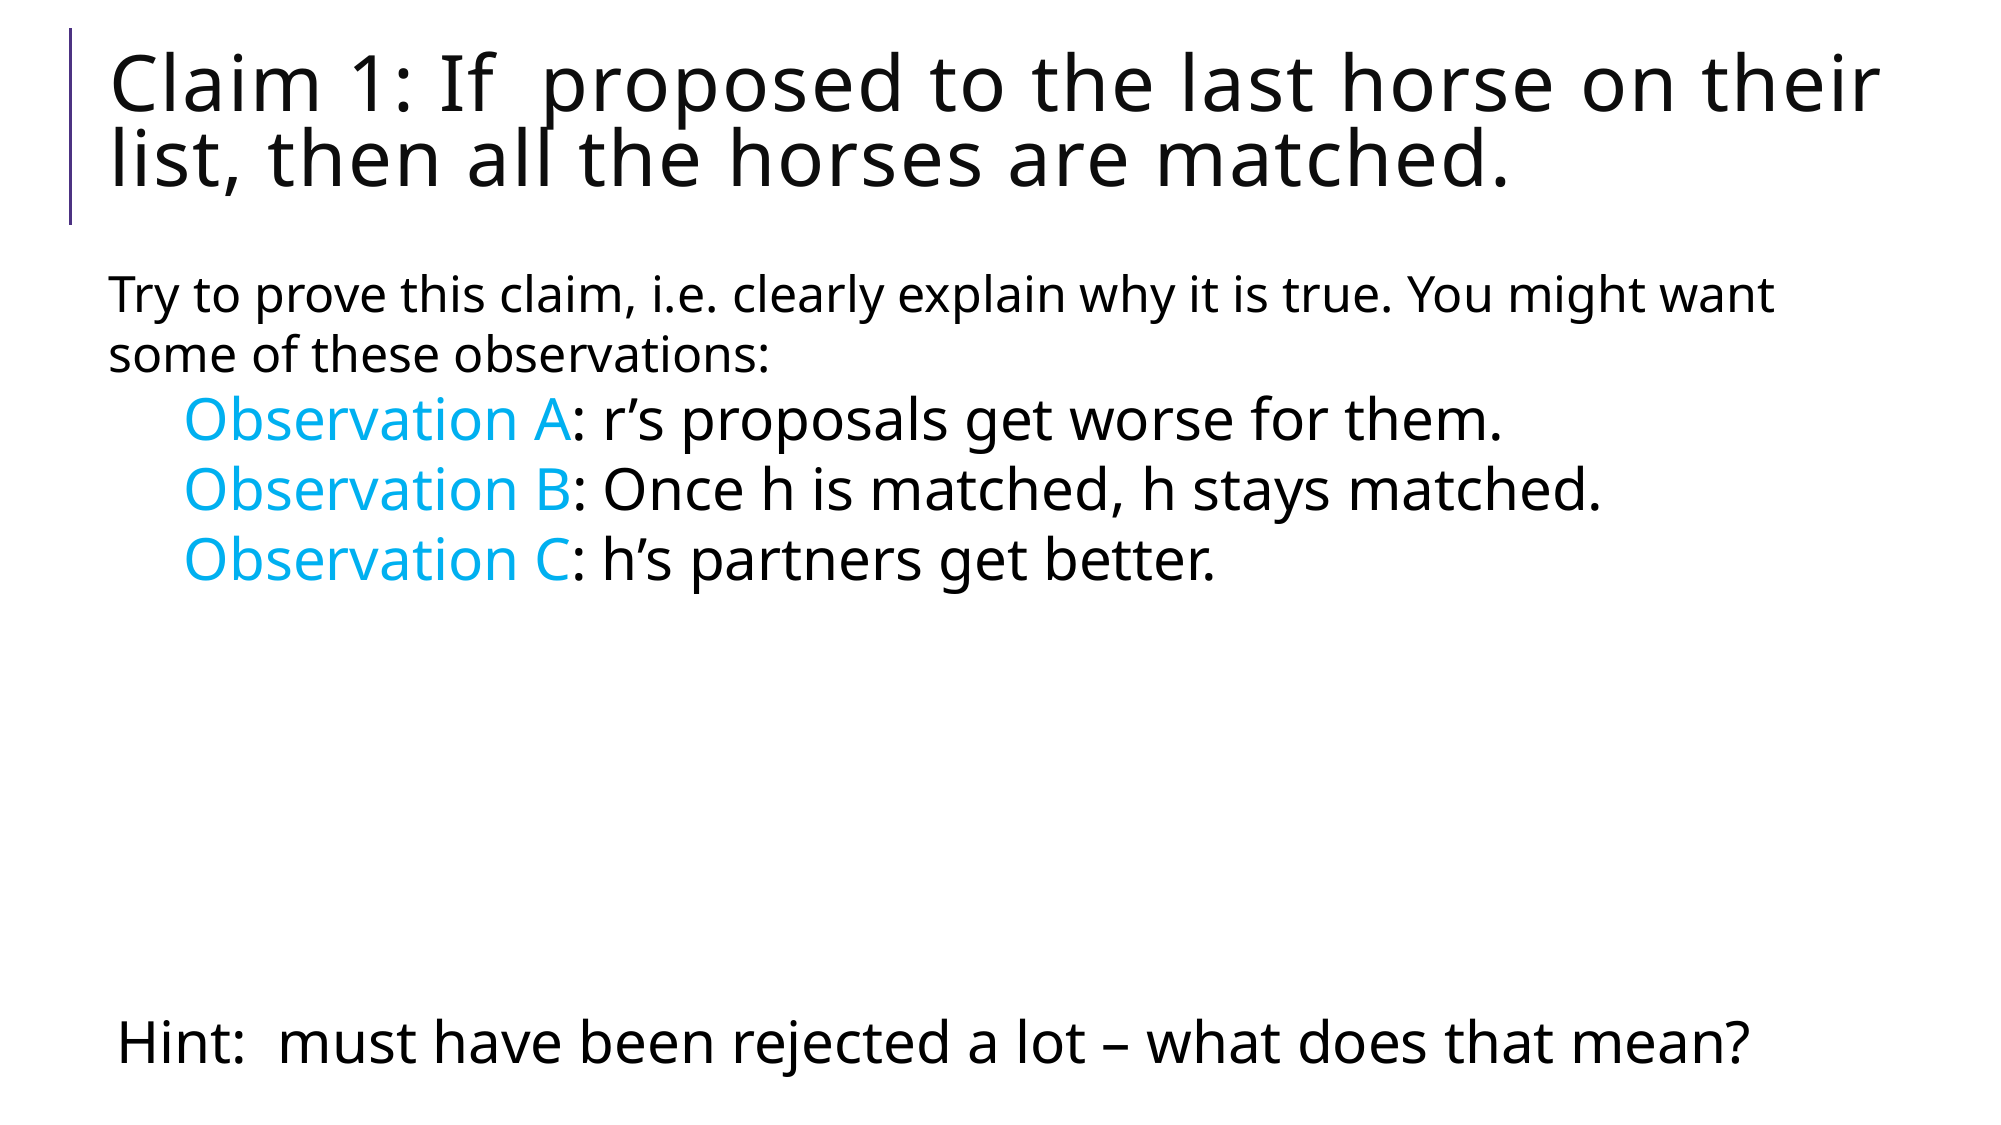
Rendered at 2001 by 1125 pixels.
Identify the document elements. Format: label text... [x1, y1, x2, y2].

text_box Try to prove this claim, i.e. clearly explain why it is true. You might want some of these observations: Observation A: r’s proposals get worse for them. Observation B: Once h is matched, h stays matched. Observation C: h’s partners get better. [93, 255, 1861, 600]
